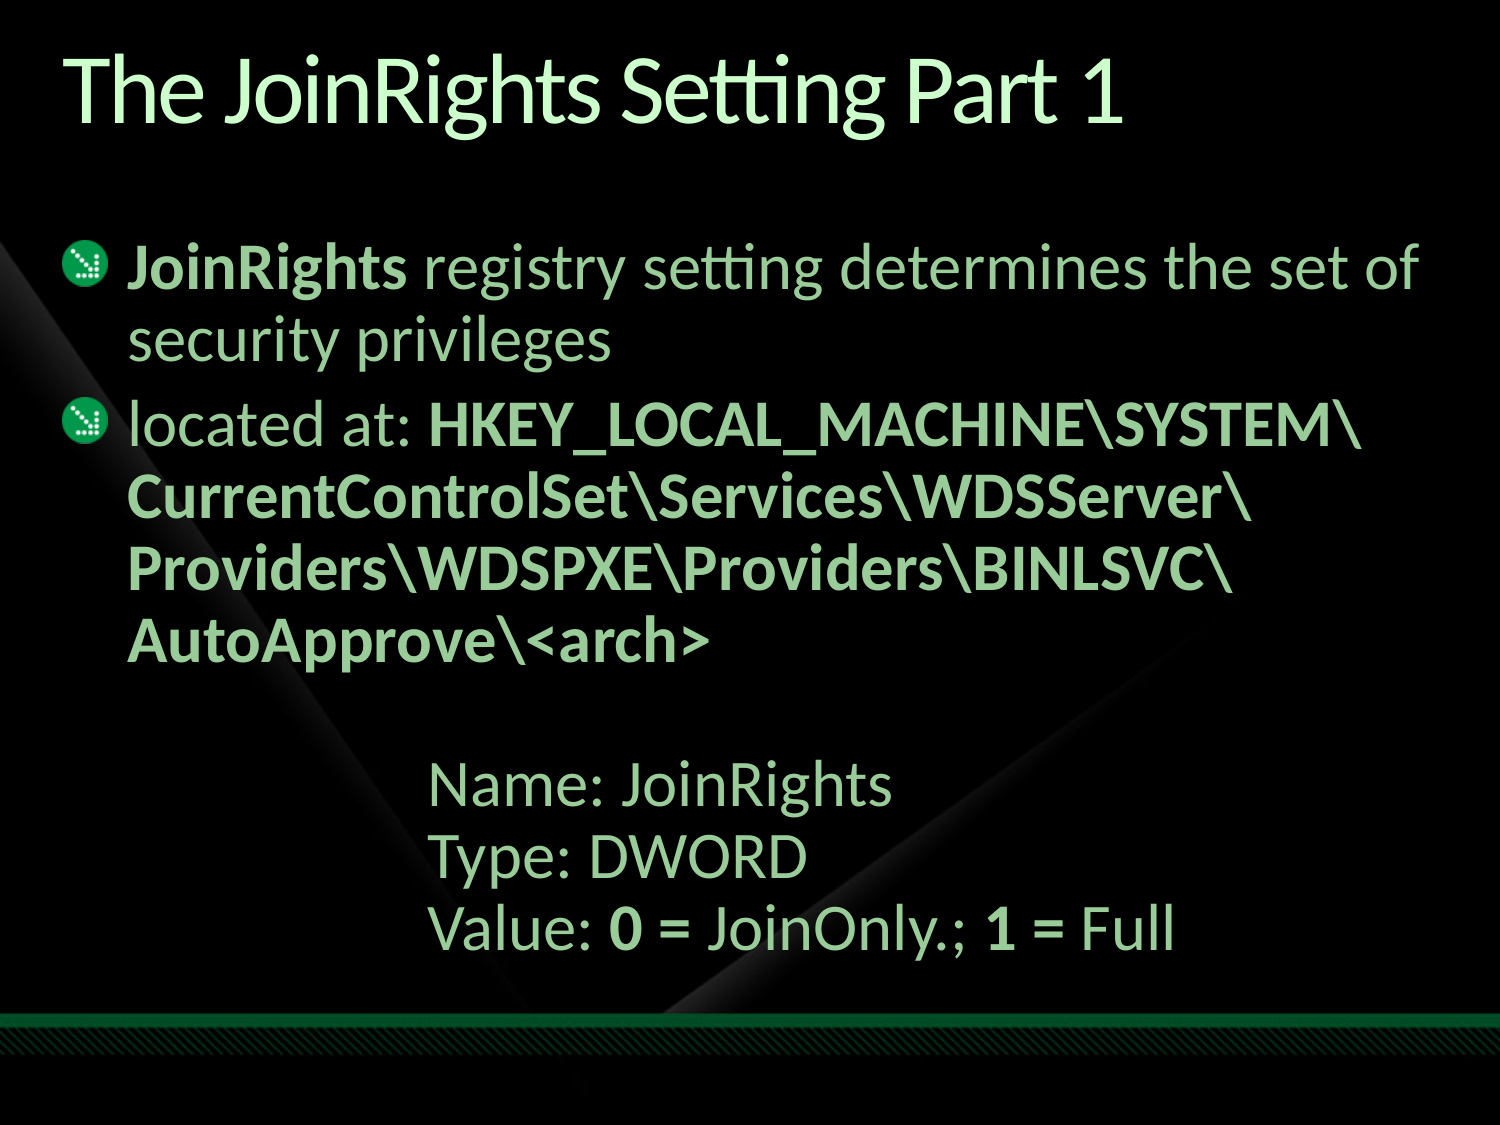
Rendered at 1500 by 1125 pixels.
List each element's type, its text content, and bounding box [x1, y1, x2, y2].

picture [0, 0, 1500, 1125]
list JoinRights registry setting determines the set of security privileges located at: HKEY_LOCAL_MACHINE\SYSTEM\CurrentControlSet\Services\WDSServer\Providers\WDSPXE\Providers\BINLSVC\AutoApprove\<arch> Name: JoinRights Type: DWORD Value: 0 = JoinOnly.; 1 = Full [62, 231, 1438, 980]
title The JoinRights Setting Part 1 [62, 37, 1438, 147]
